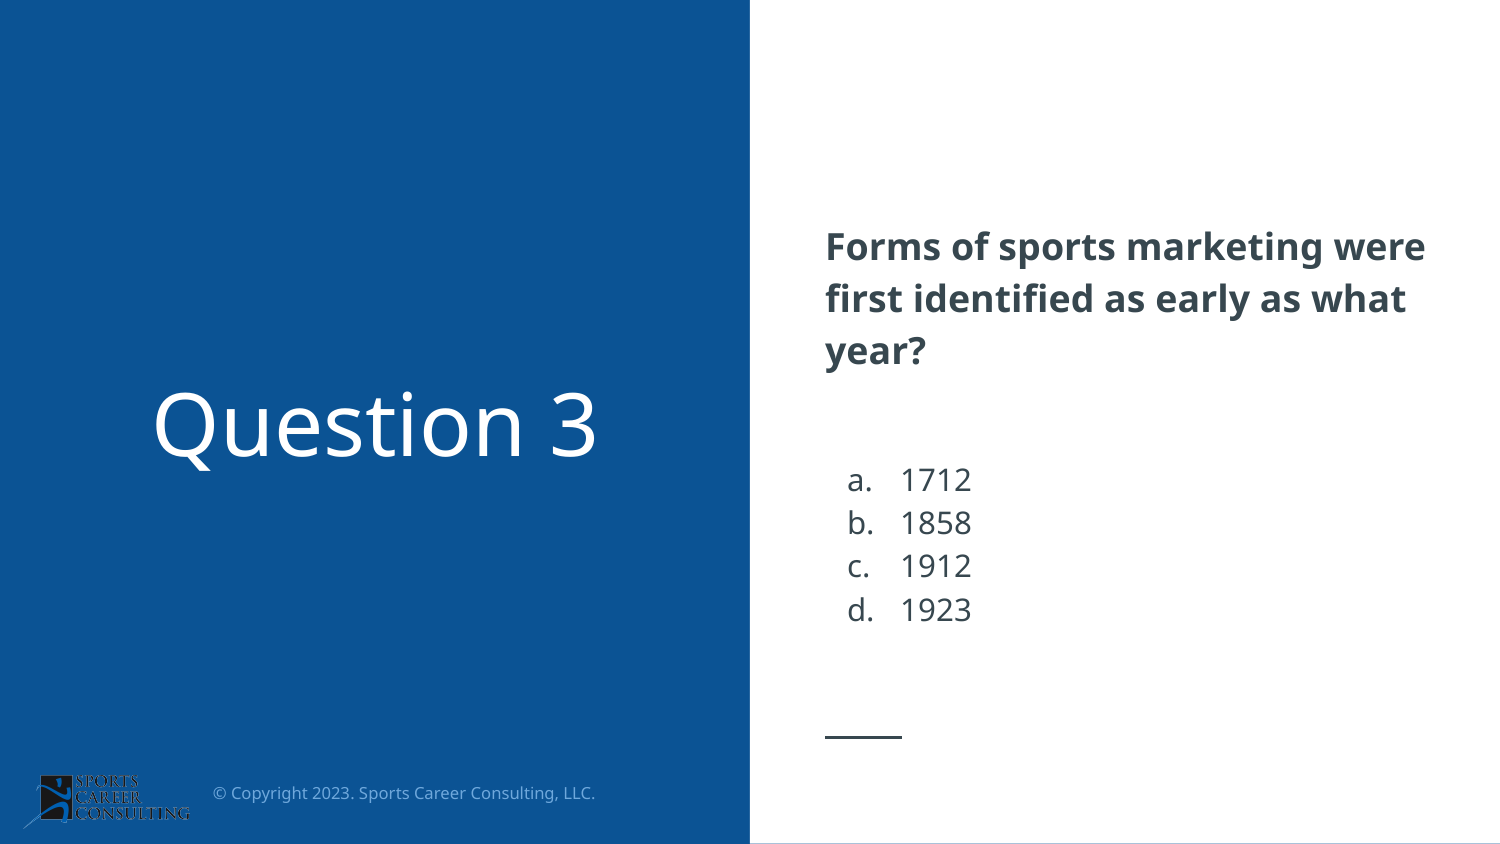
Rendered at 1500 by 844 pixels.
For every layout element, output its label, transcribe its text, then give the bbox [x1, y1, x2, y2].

list Forms of sports marketing were first identified as early as what year? 1712 1858 1912 1923 [810, 118, 1455, 725]
text_box © Copyright 2023. Sports Career Consulting, LLC. [197, 767, 750, 838]
picture [22, 774, 190, 829]
title Question 3 [43, 298, 708, 546]
